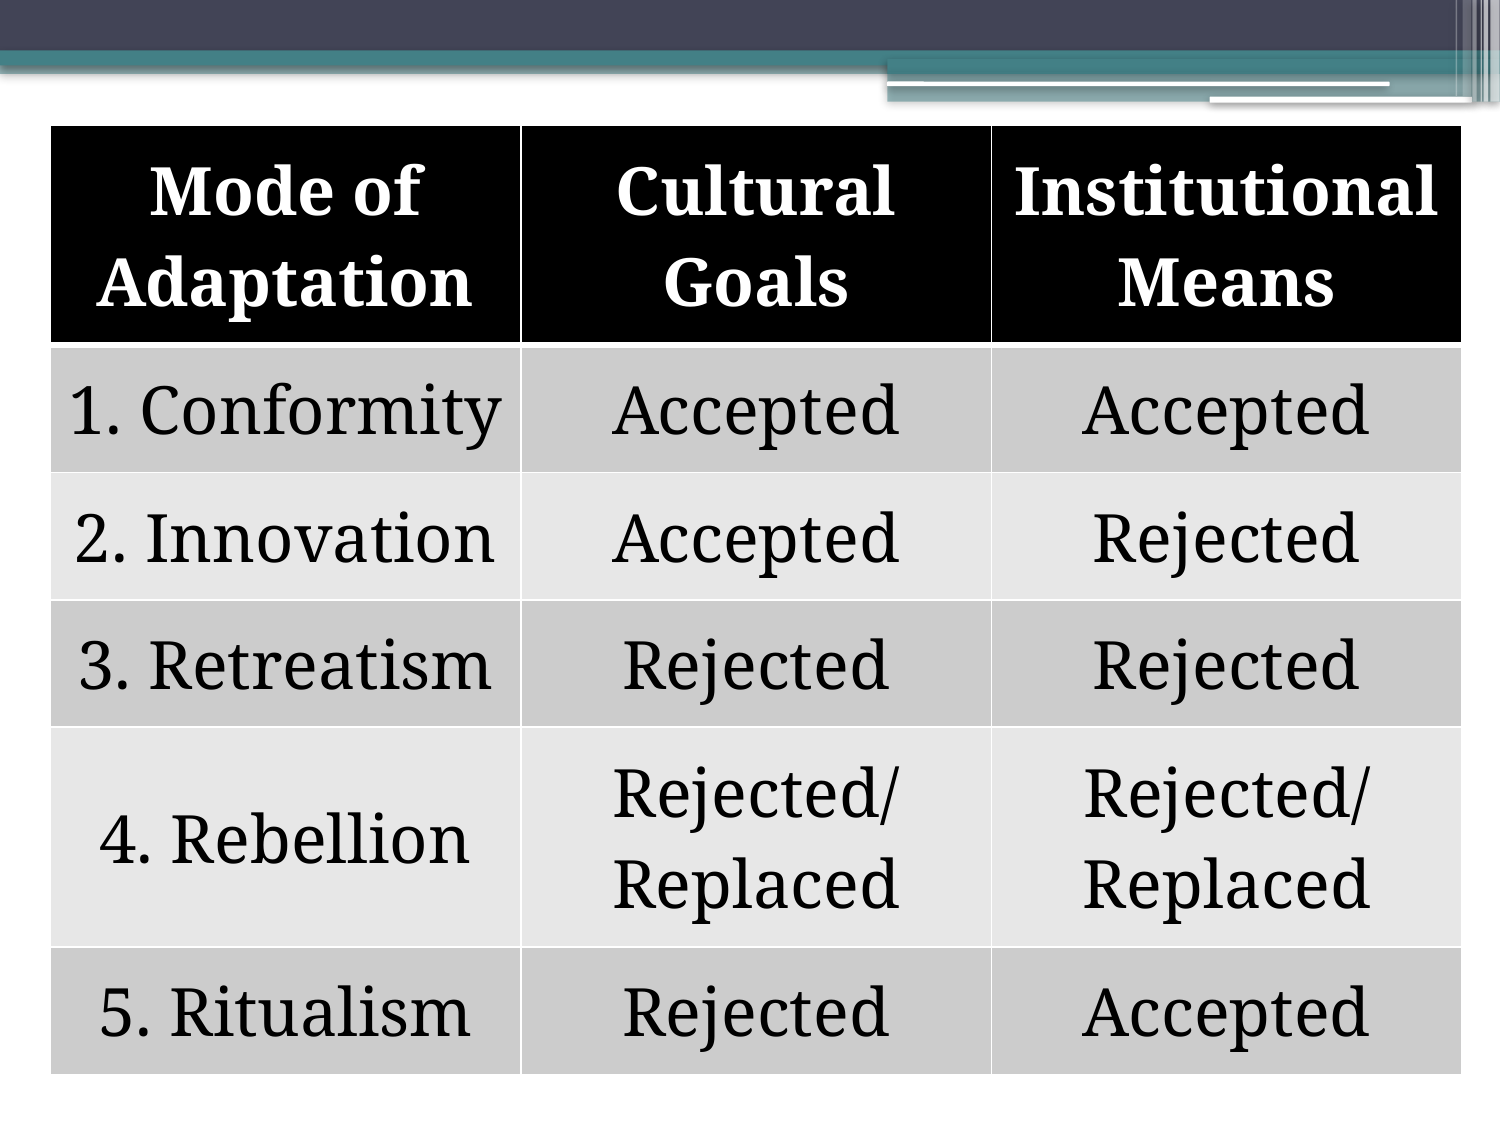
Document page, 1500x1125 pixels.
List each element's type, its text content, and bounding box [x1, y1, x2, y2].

table_cell Rejected [522, 948, 991, 1074]
table_cell Rejected [992, 473, 1461, 599]
table_cell 2. Innovation [51, 473, 520, 599]
table_cell 1. Conformity [51, 348, 520, 472]
table_header Institutional Means [992, 126, 1461, 342]
table_cell Rejected/ Replaced [522, 728, 991, 946]
table_cell 5. Ritualism [51, 948, 520, 1074]
table_cell Accepted [992, 348, 1461, 472]
table_cell 3. Retreatism [51, 601, 520, 726]
table_header Cultural Goals [522, 126, 991, 342]
table_header Mode of Adaptation [51, 126, 520, 342]
table_cell Rejected [992, 601, 1461, 726]
table_cell Rejected [522, 601, 991, 726]
table_cell Accepted [522, 348, 991, 472]
table_cell Accepted [992, 948, 1461, 1074]
table_cell Rejected/ Replaced [992, 728, 1461, 946]
table_cell 4. Rebellion [51, 728, 520, 946]
table_cell Accepted [522, 473, 991, 599]
